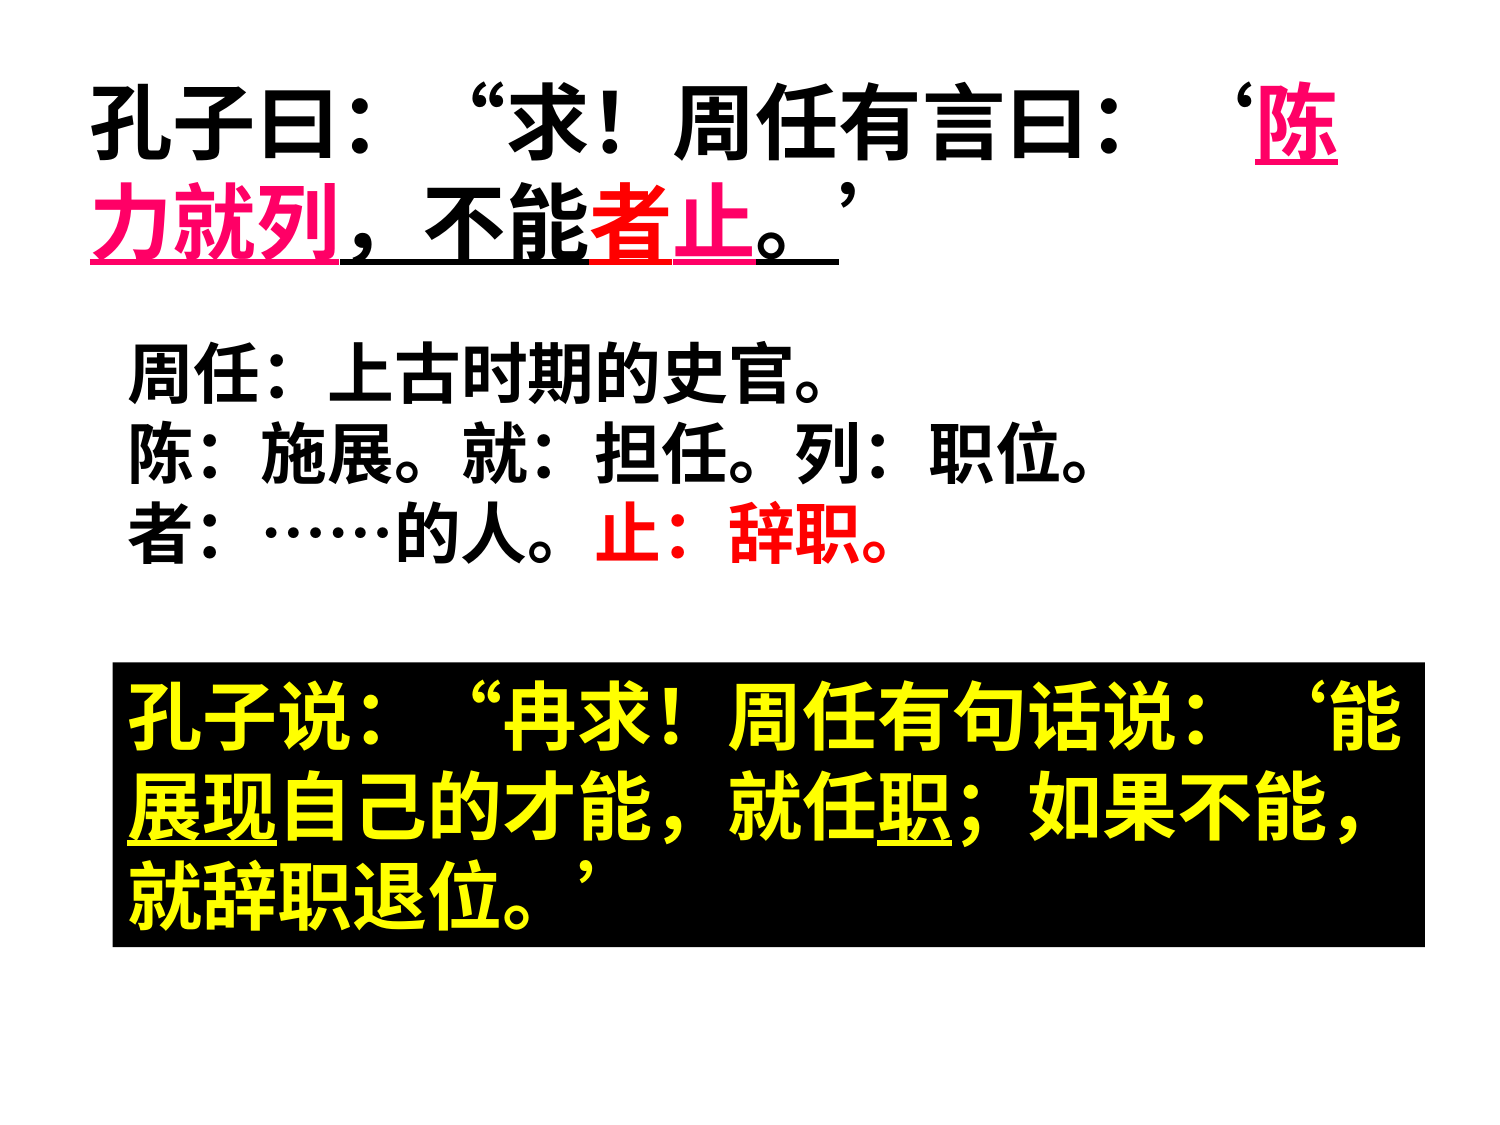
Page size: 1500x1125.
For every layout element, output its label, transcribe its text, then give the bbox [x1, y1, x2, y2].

text_box 周任：上古时期的史官。 陈：施展。就：担任。列：职位。 者：……的人。止：辞职。 [112, 324, 1388, 580]
text_box 孔子曰：“求！周任有言曰：‘陈力就列，不能者止。’ [75, 62, 1375, 419]
text_box 孔子说：“冉求！周任有句话说：‘能展现自己的才能，就任职；如果不能，就辞职退位。’ [112, 662, 1425, 948]
